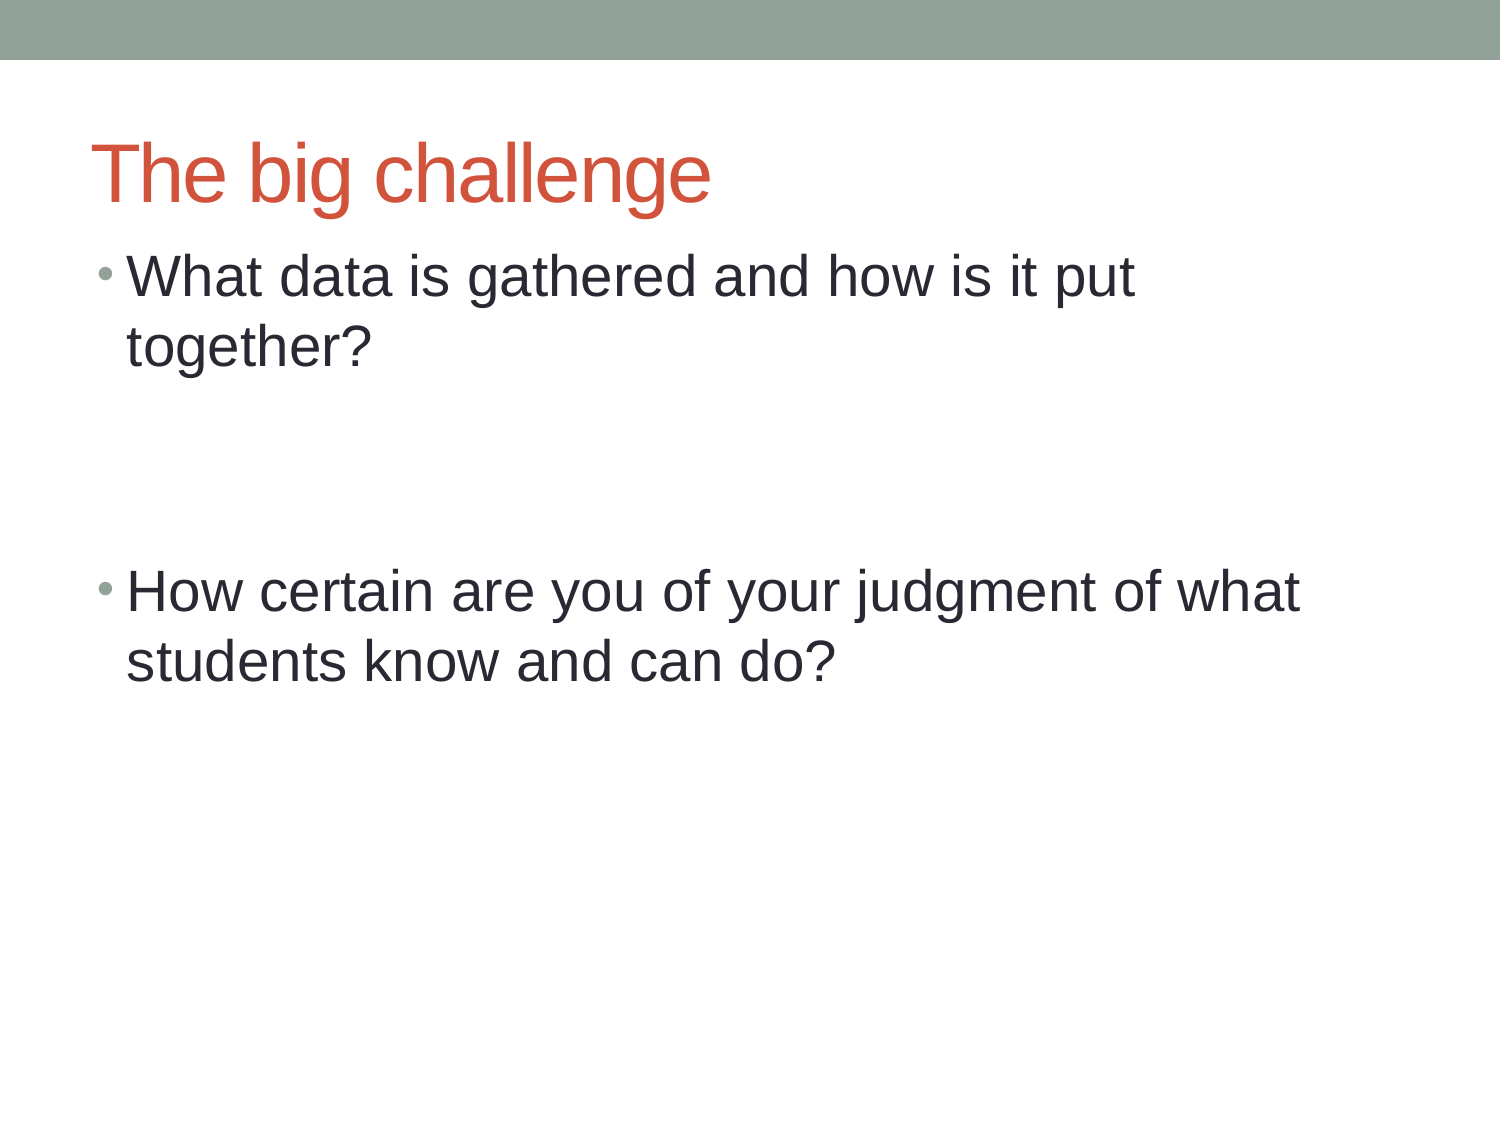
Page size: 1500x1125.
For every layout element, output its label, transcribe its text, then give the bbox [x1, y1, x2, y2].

list What data is gathered and how is it put together? How certain are you of your judgment of what students know and can do? [81, 230, 1322, 1005]
title The big challenge [75, 87, 1425, 250]
